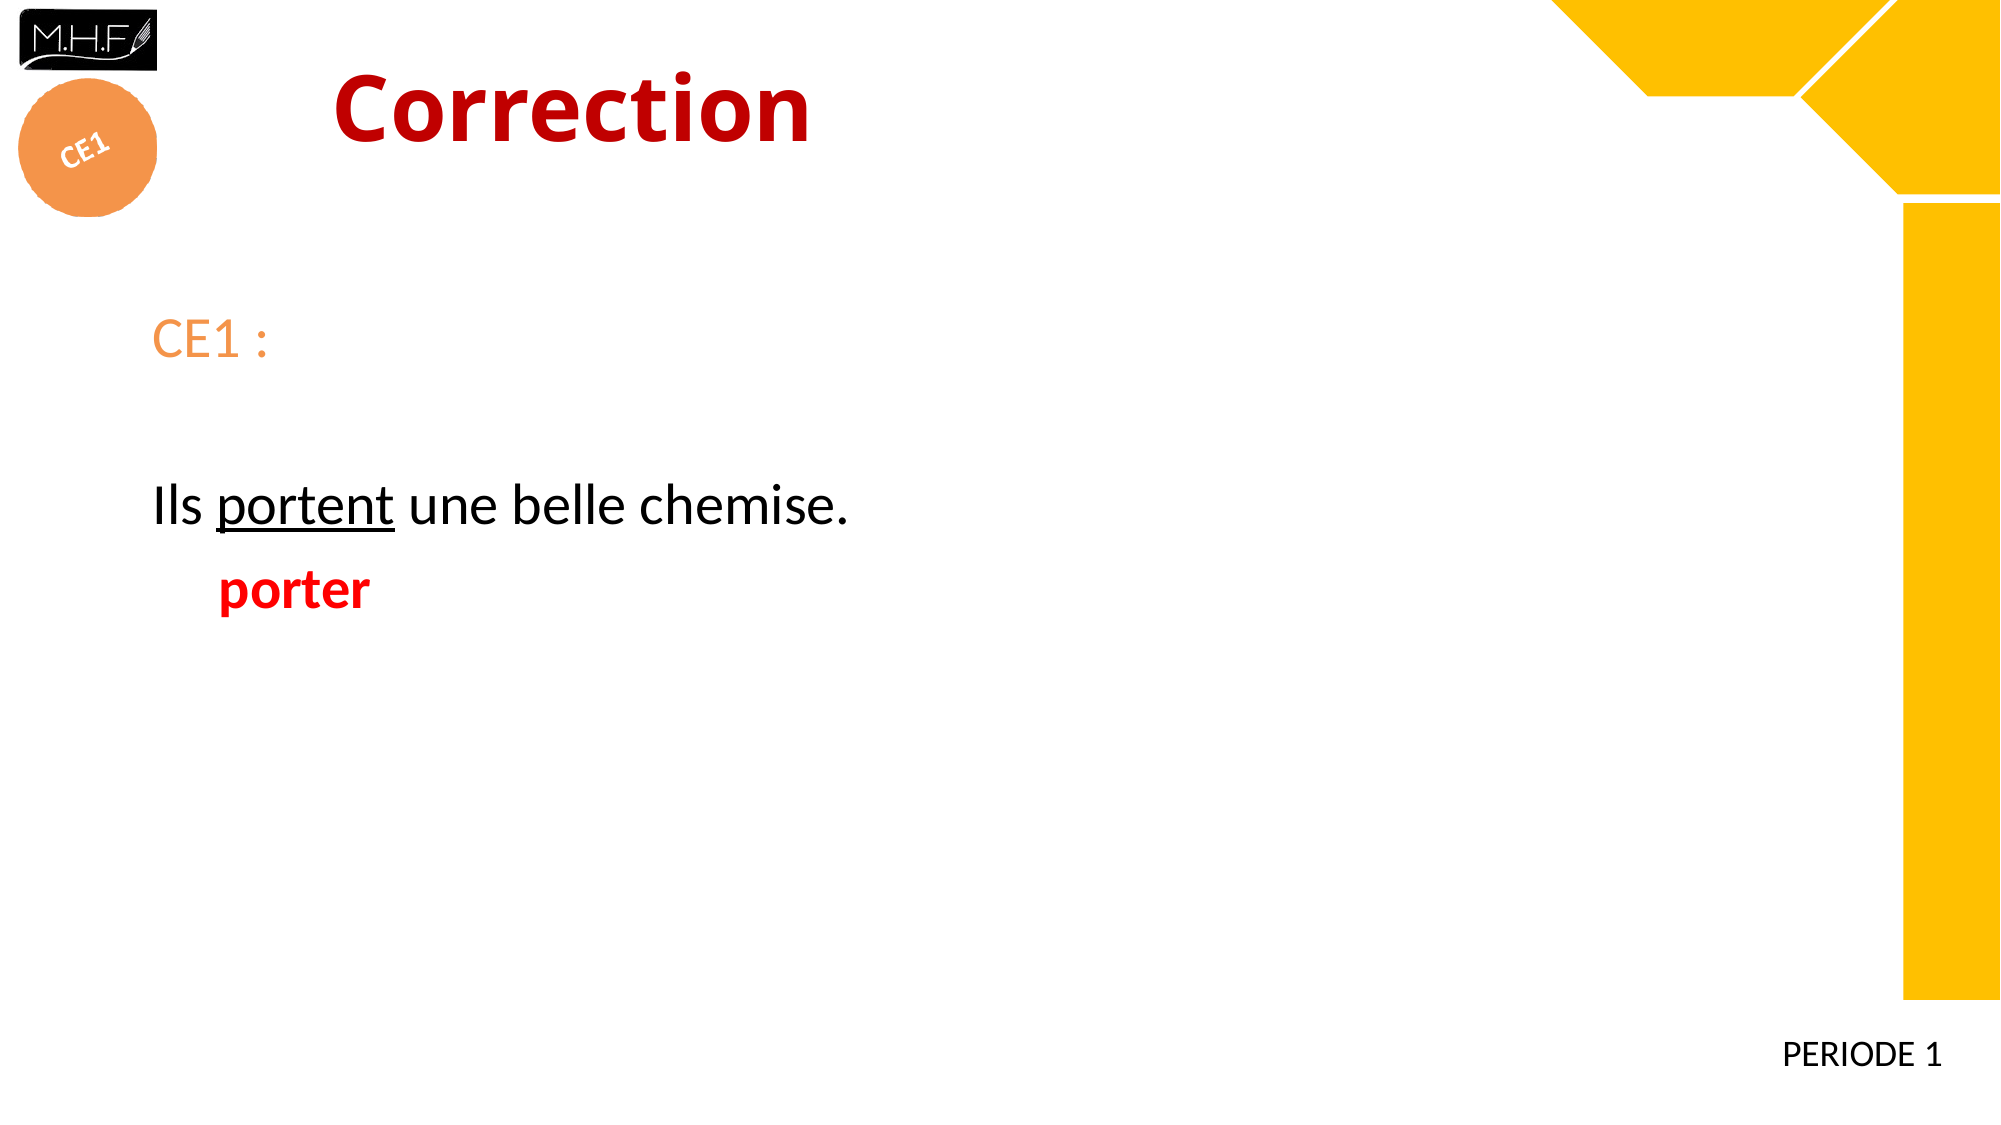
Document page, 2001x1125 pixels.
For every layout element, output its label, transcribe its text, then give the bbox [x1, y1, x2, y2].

picture [18, 78, 157, 218]
picture [16, 7, 157, 74]
text_box [1799, 0, 2000, 196]
text_box PERIODE 1 [1362, 1021, 1967, 1125]
list CE1 : Ils portent une belle chemise. porter [137, 299, 1863, 1014]
text_box [1902, 202, 2000, 1001]
title Correction [316, 3, 1863, 221]
text_box [1549, 0, 1892, 98]
